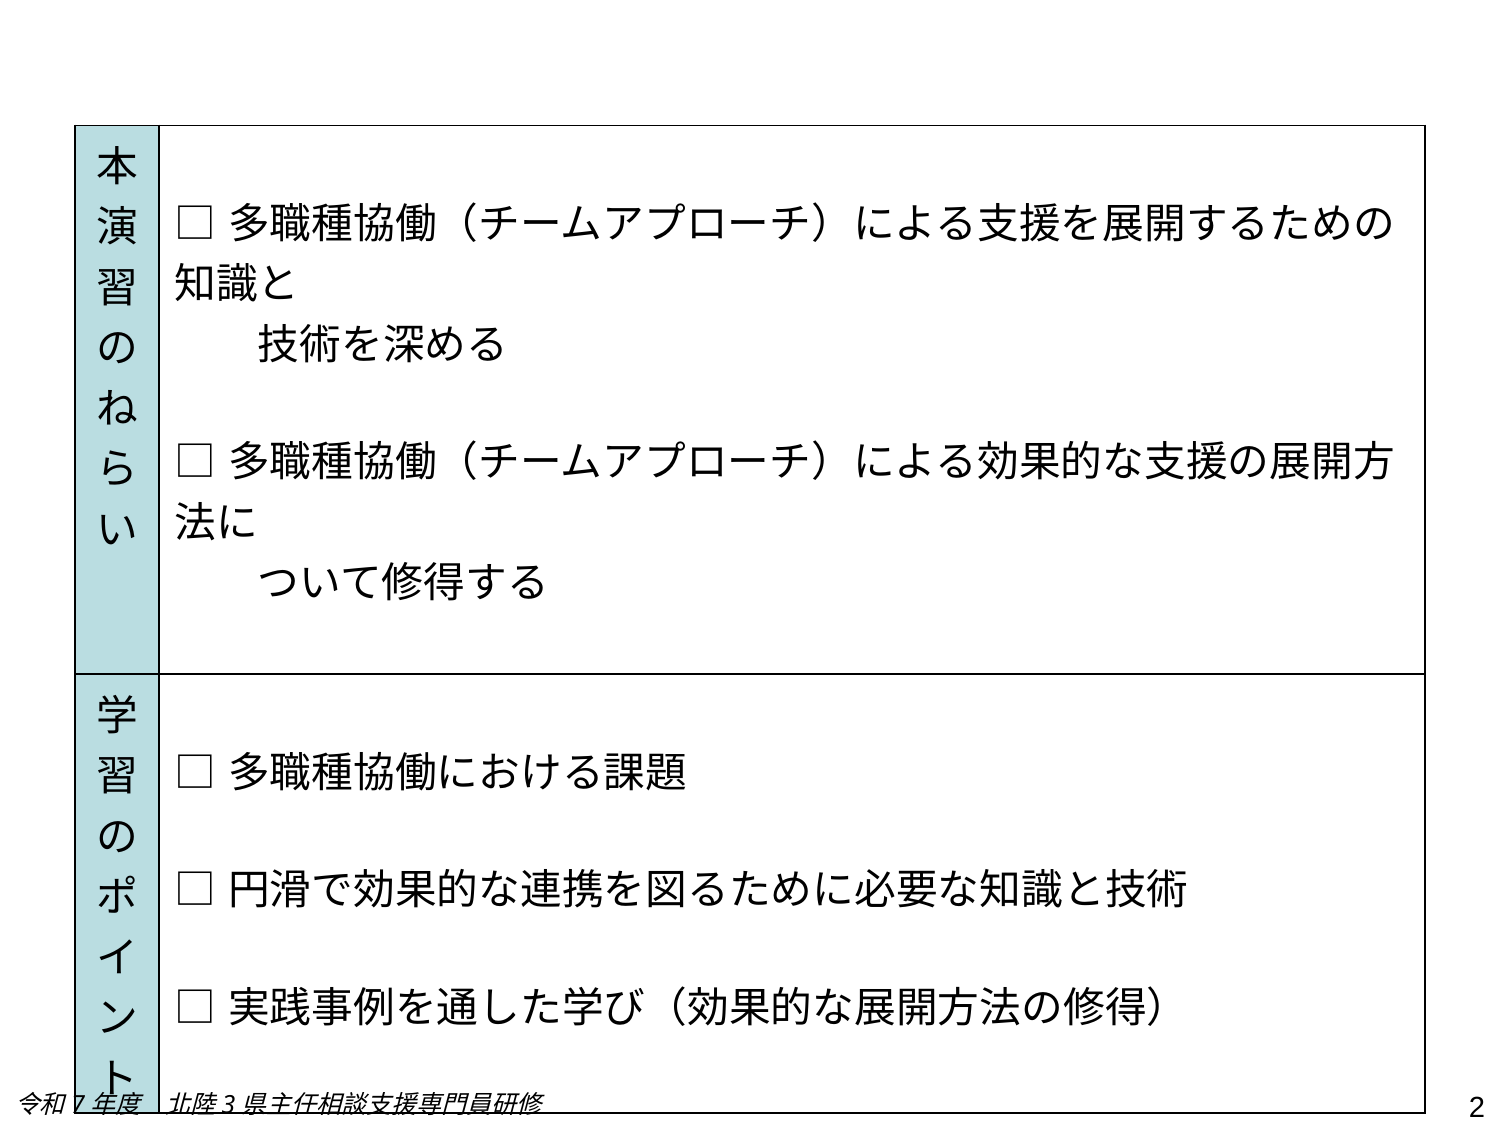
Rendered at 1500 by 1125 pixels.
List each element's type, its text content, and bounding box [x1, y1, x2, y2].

slide_number 2 [1149, 1080, 1500, 1125]
table_header □多職種協働（チームアプローチ）による支援を展開するための知識と 技術を深める □多職種協働（チームアプローチ）による効果的な支援の展開方法に ついて修得する [160, 126, 1424, 673]
table_cell □多職種協働における課題 □円滑で効果的な連携を図るために必要な知識と技術 □実践事例を通した学び（効果的な展開方法の修得） [160, 675, 1424, 1112]
table_header 本演習のねらい [76, 126, 158, 673]
footer 令和7年度 北陸3県主任相談支援専門員研修 [0, 1080, 751, 1125]
table_cell 学習のポイント [76, 675, 158, 1080]
